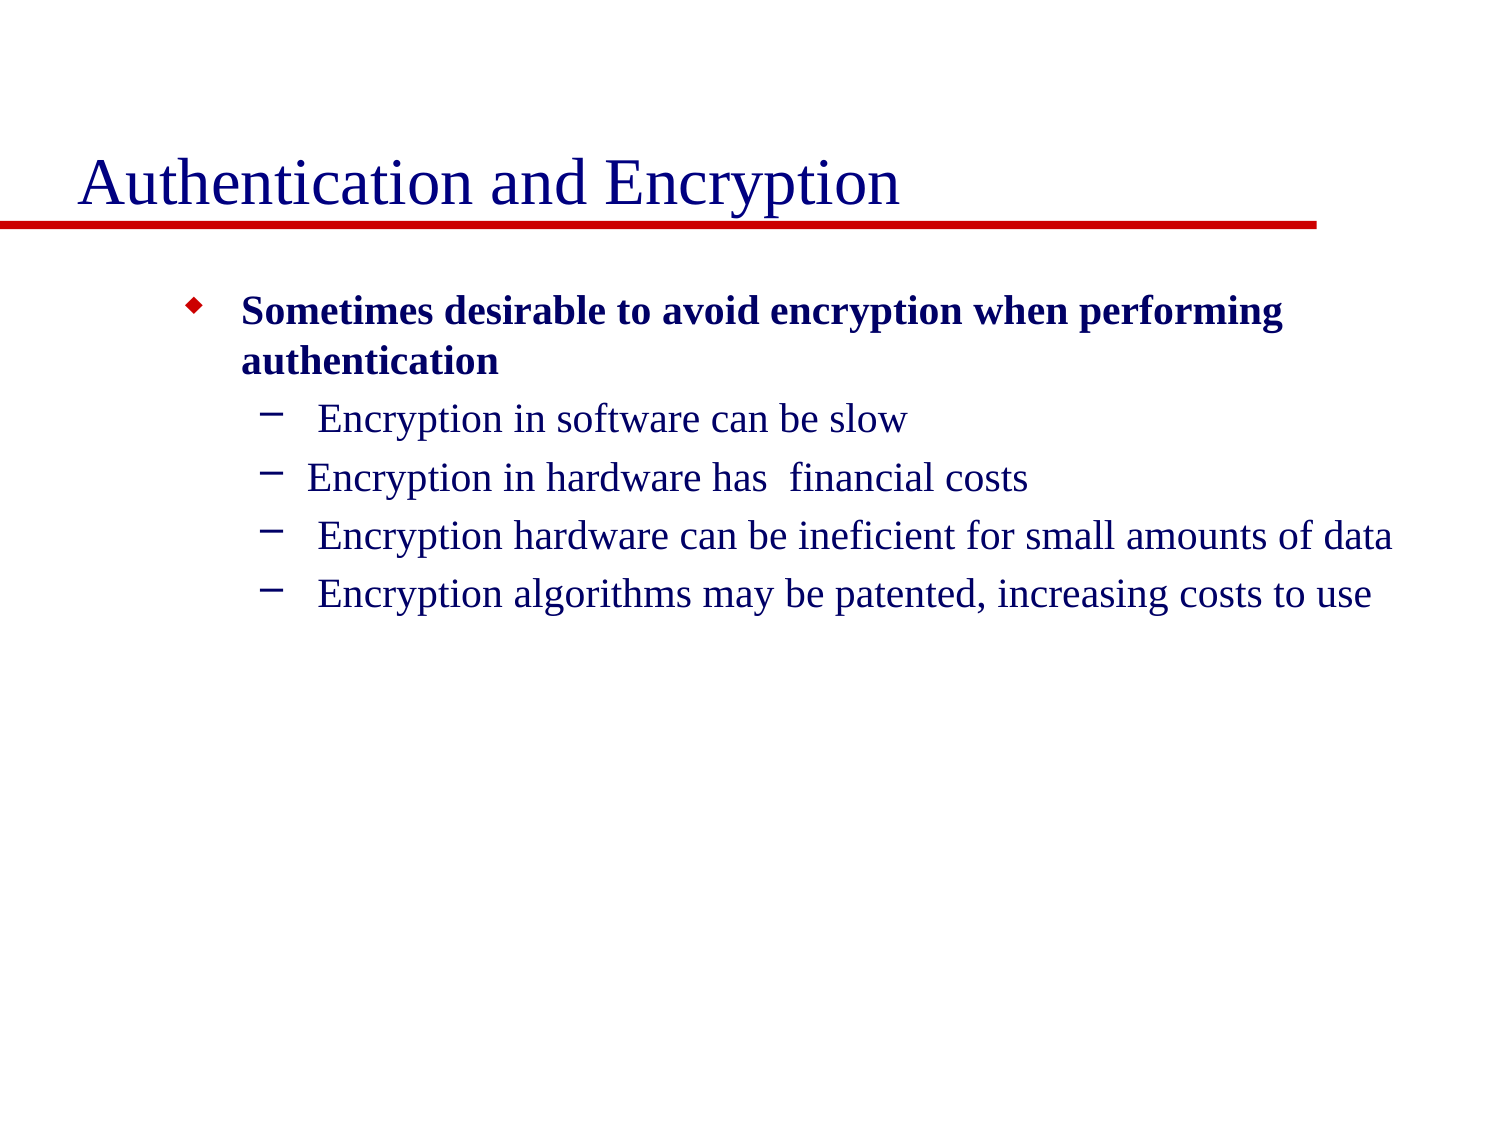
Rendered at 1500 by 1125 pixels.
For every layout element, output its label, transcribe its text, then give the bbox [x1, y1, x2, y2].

title Authentication and Encryption [62, 43, 1338, 226]
list Sometimes desirable to avoid encryption when performing authentication Encryption in software can be slow Encryption in hardware has financial costs Encryption hardware can be ineficient for small amounts of data Encryption algorithms may be patented, increasing costs to use [169, 274, 1438, 951]
